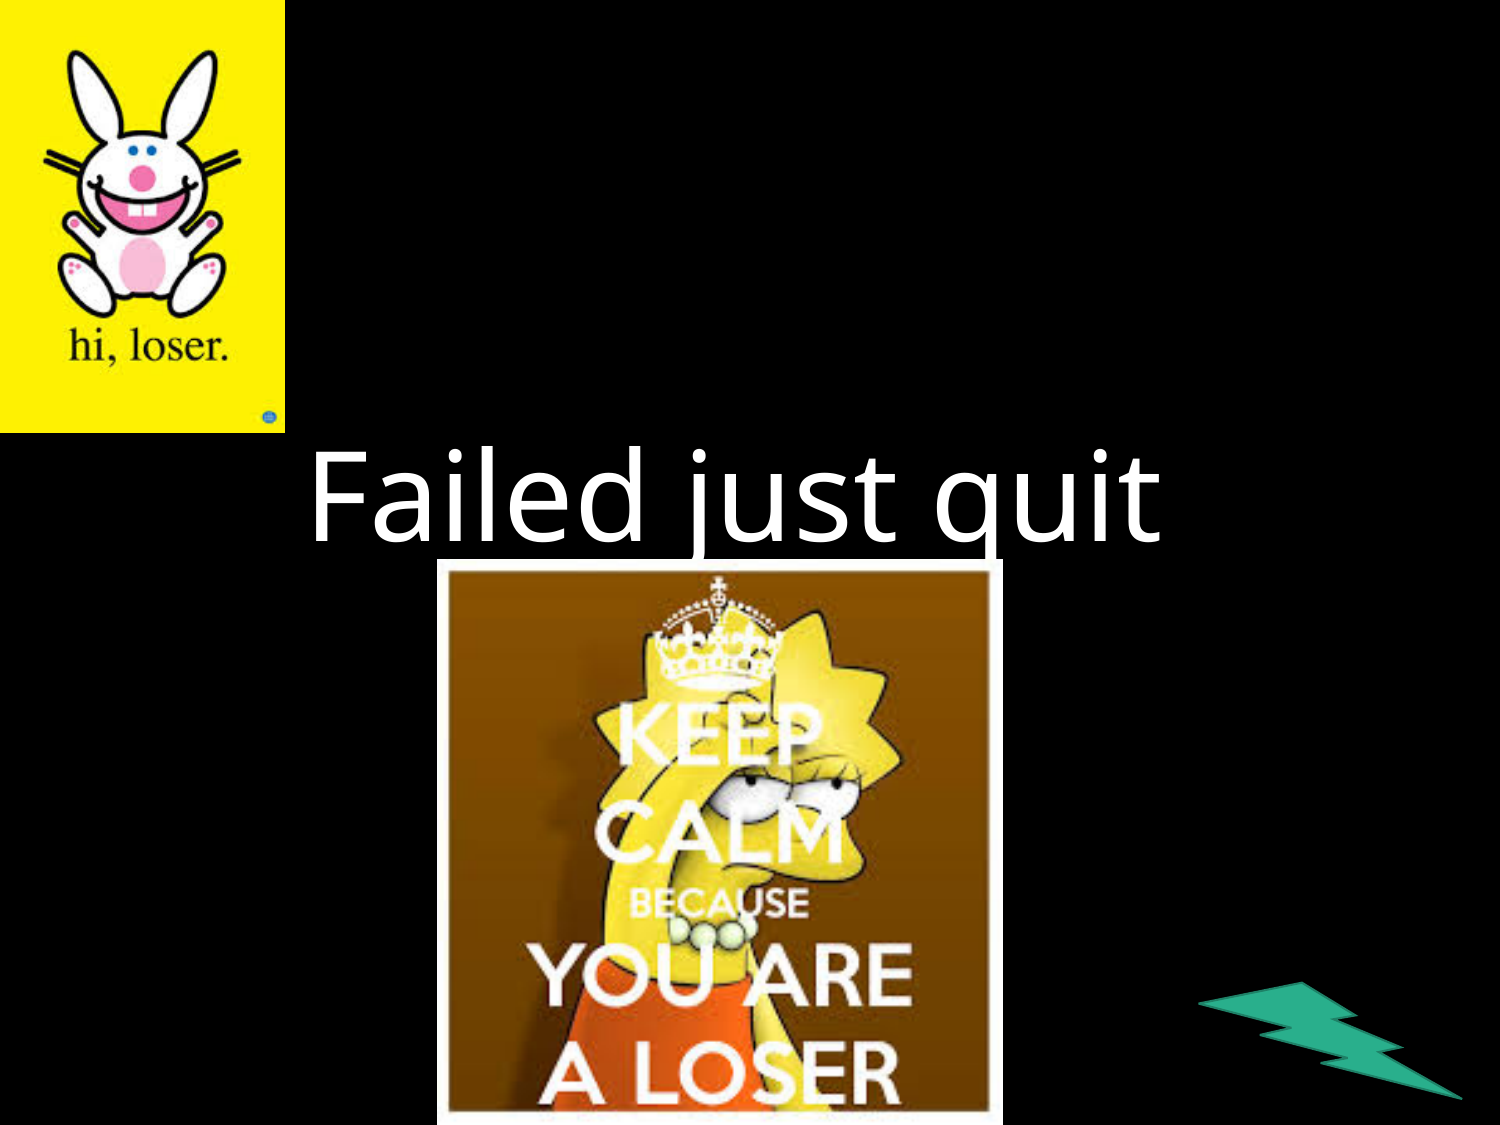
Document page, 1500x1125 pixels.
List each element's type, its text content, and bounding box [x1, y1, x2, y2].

picture [437, 559, 1003, 1125]
text_box [1198, 981, 1463, 1101]
title Failed just quit [112, 184, 1388, 576]
picture [0, 0, 285, 433]
